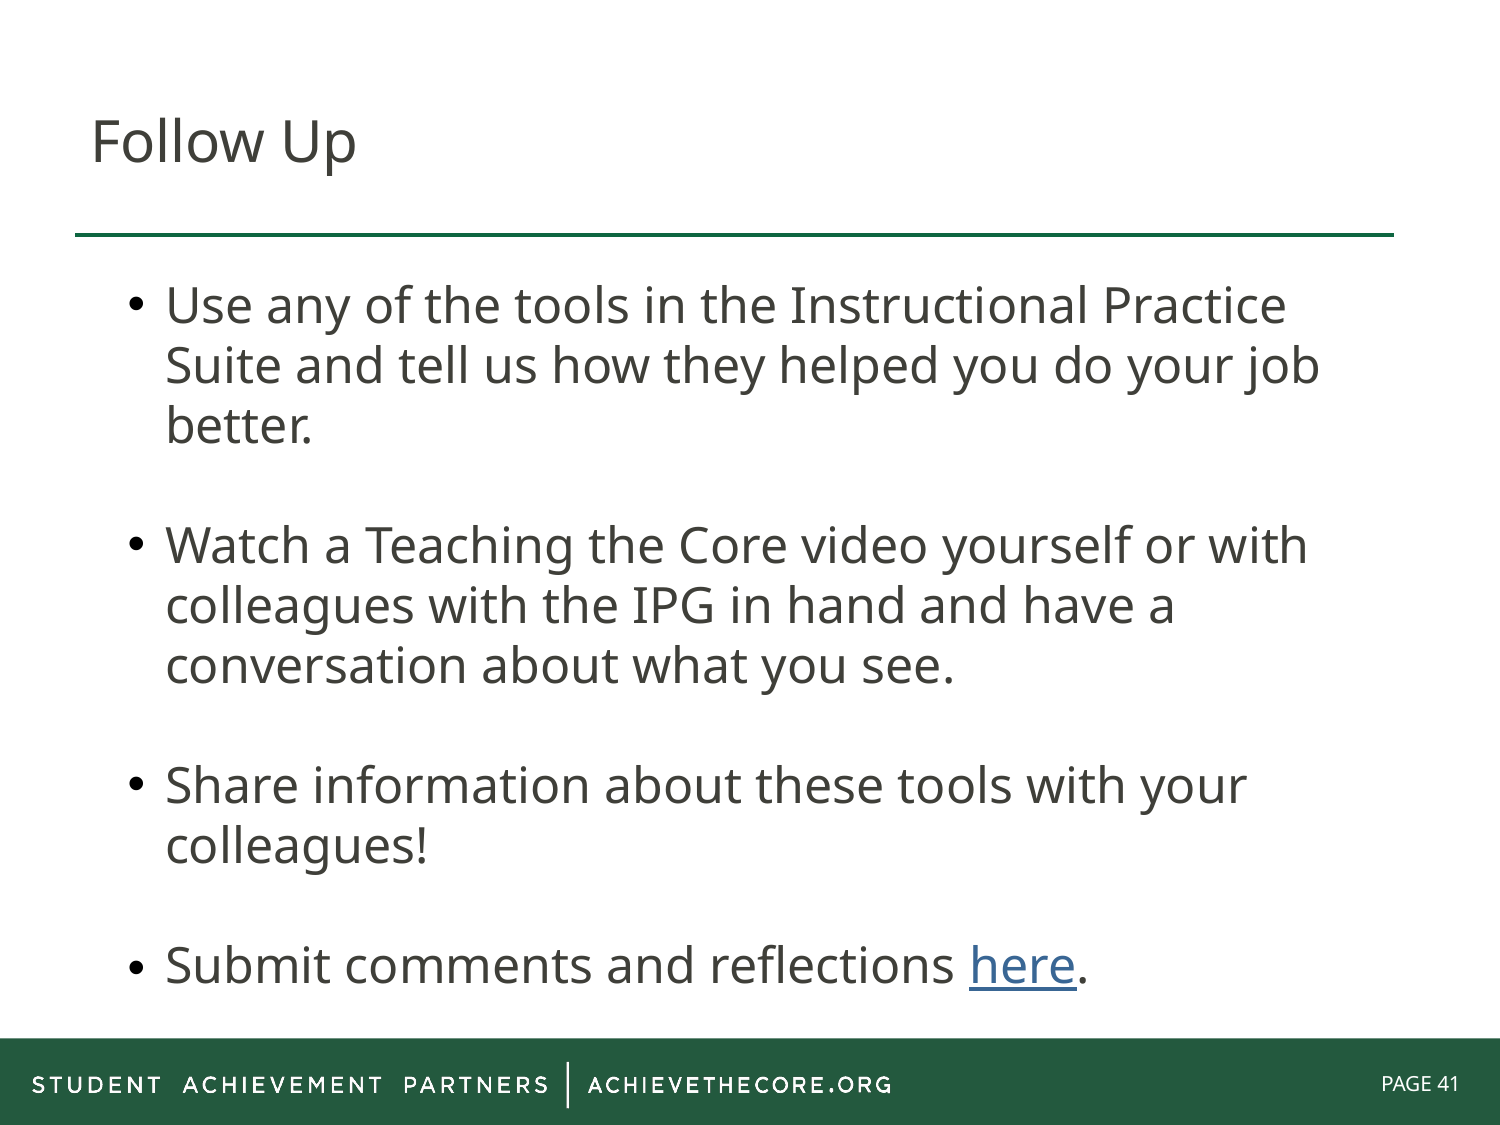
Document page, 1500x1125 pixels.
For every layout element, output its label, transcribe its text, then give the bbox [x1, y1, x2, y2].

list Use any of the tools in the Instructional Practice Suite and tell us how they helped you do your job better. Watch a Teaching the Core video yourself or with colleagues with the IPG in hand and have a conversation about what you see. Share information about these tools with your colleagues! Submit comments and reflections here. [75, 258, 1425, 1002]
title Follow Up [75, 45, 1425, 233]
picture [12, 1055, 911, 1112]
